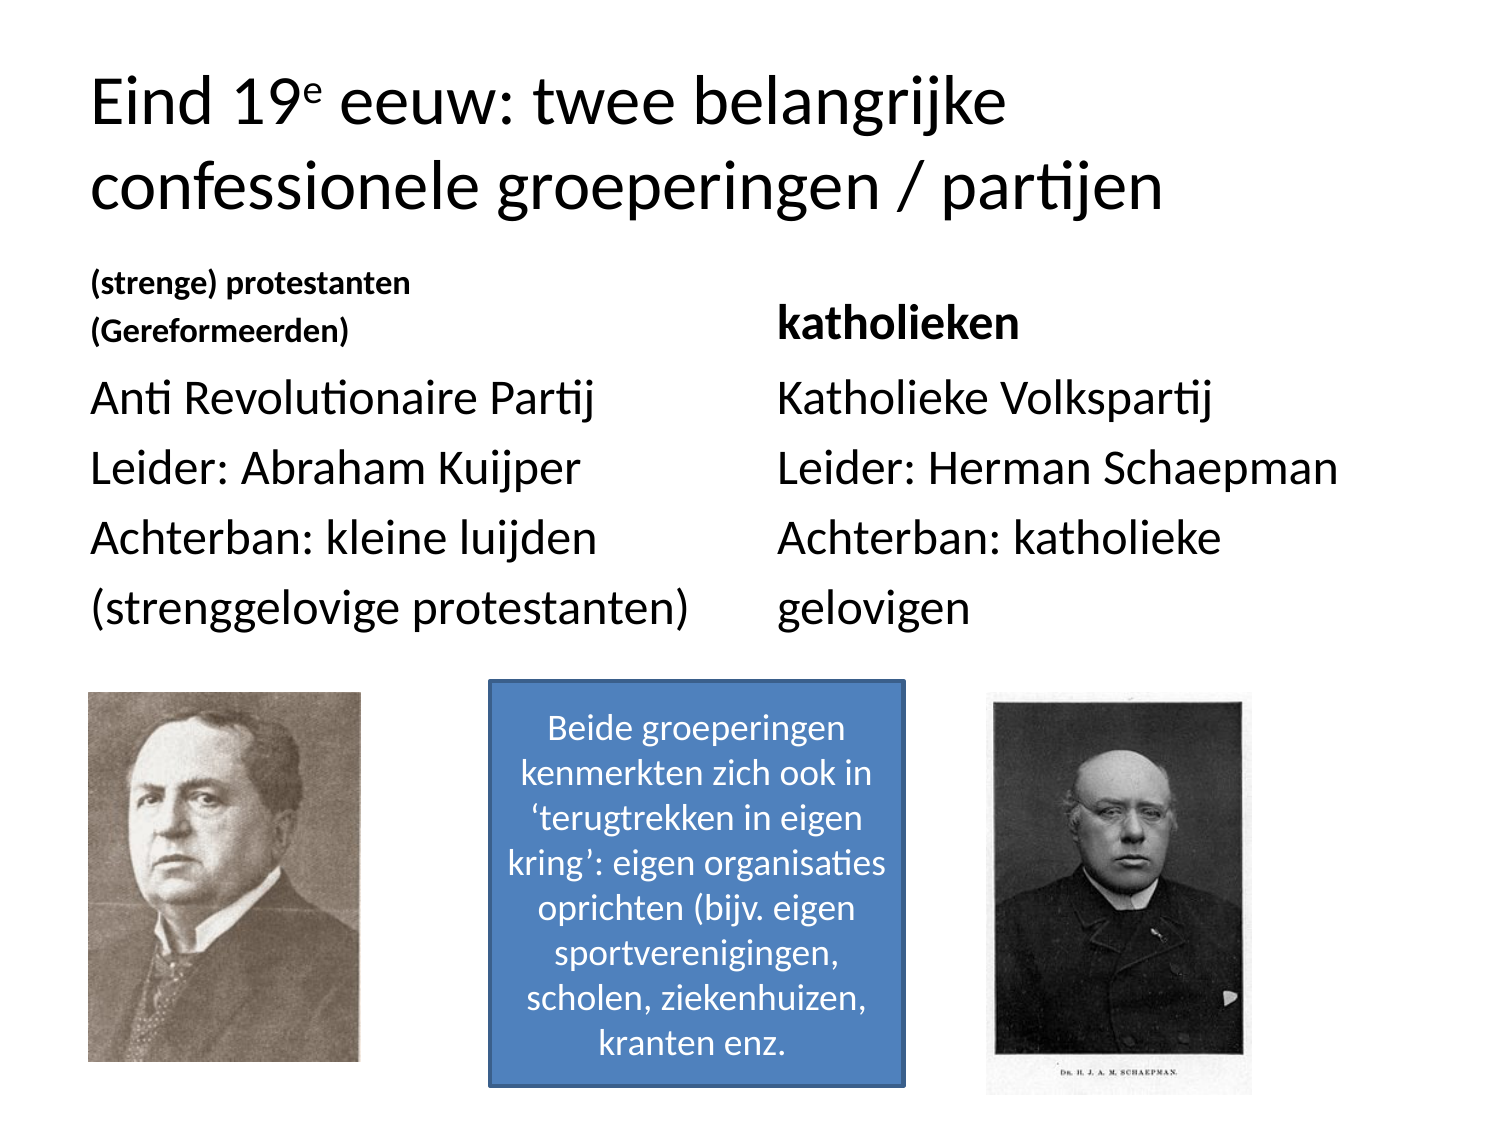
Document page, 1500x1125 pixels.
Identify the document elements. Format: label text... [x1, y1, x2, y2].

picture [985, 692, 1253, 1095]
picture [88, 692, 361, 1063]
text_box Beide groeperingen kenmerkten zich ook in ‘terugtrekken in eigen kring’: eigen organisaties oprichten (bijv. eigen sportverenigingen, scholen, ziekenhuizen, kranten enz. [488, 679, 906, 1088]
title Eind 19e eeuw: twee belangrijke confessionele groeperingen / partijen [75, 45, 1425, 233]
list (strenge) protestanten (Gereformeerden) [75, 251, 738, 356]
list Katholieke Volkspartij Leider: Herman Schaepman Achterban: katholieke gelovigen [761, 356, 1425, 1005]
list katholieken [761, 251, 1425, 356]
list Anti Revolutionaire Partij Leider: Abraham Kuijper Achterban: kleine luijden (strenggelovige protestanten) [75, 356, 738, 1005]
